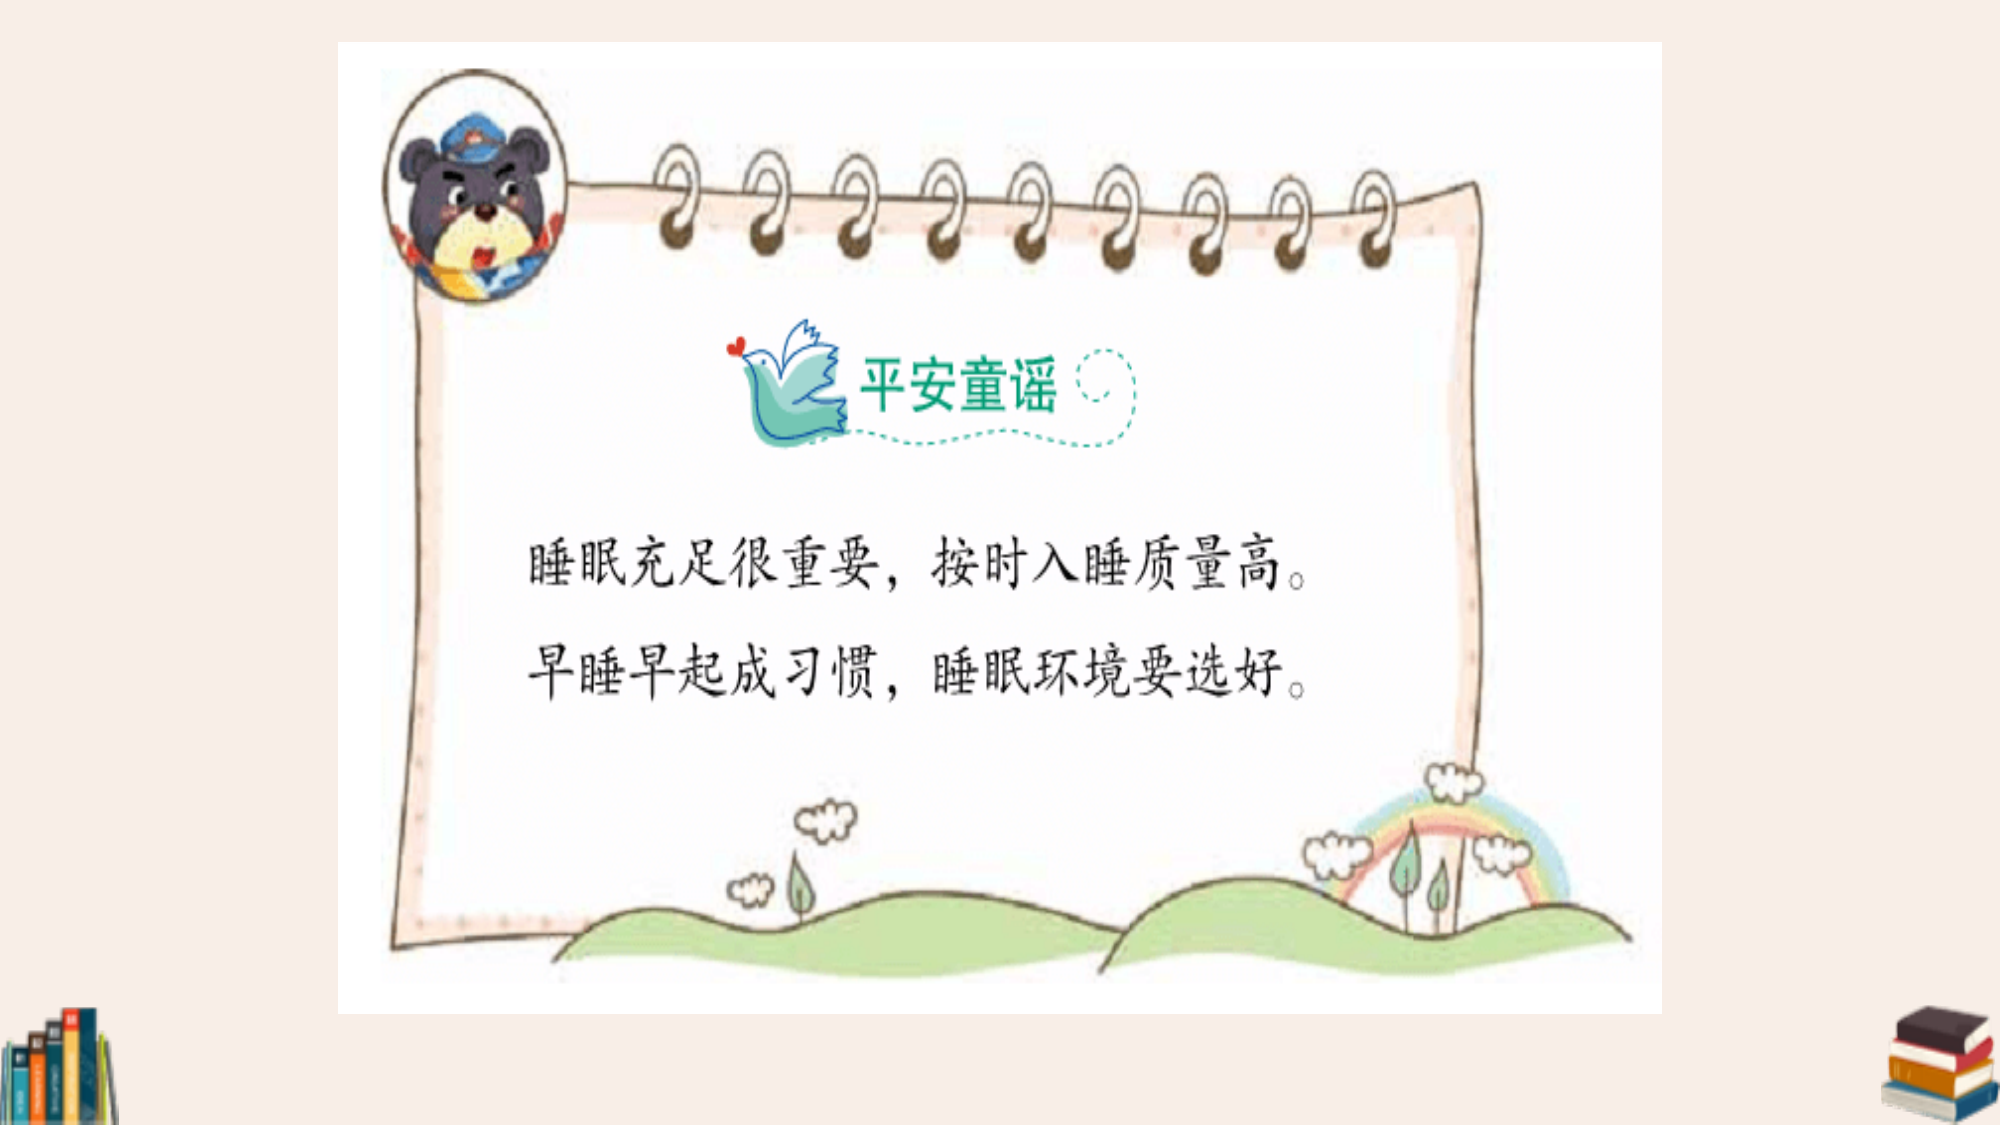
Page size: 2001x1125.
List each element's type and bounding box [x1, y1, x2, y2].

picture [337, 42, 1662, 1014]
picture [0, 1006, 119, 1125]
picture [1881, 1005, 2000, 1125]
